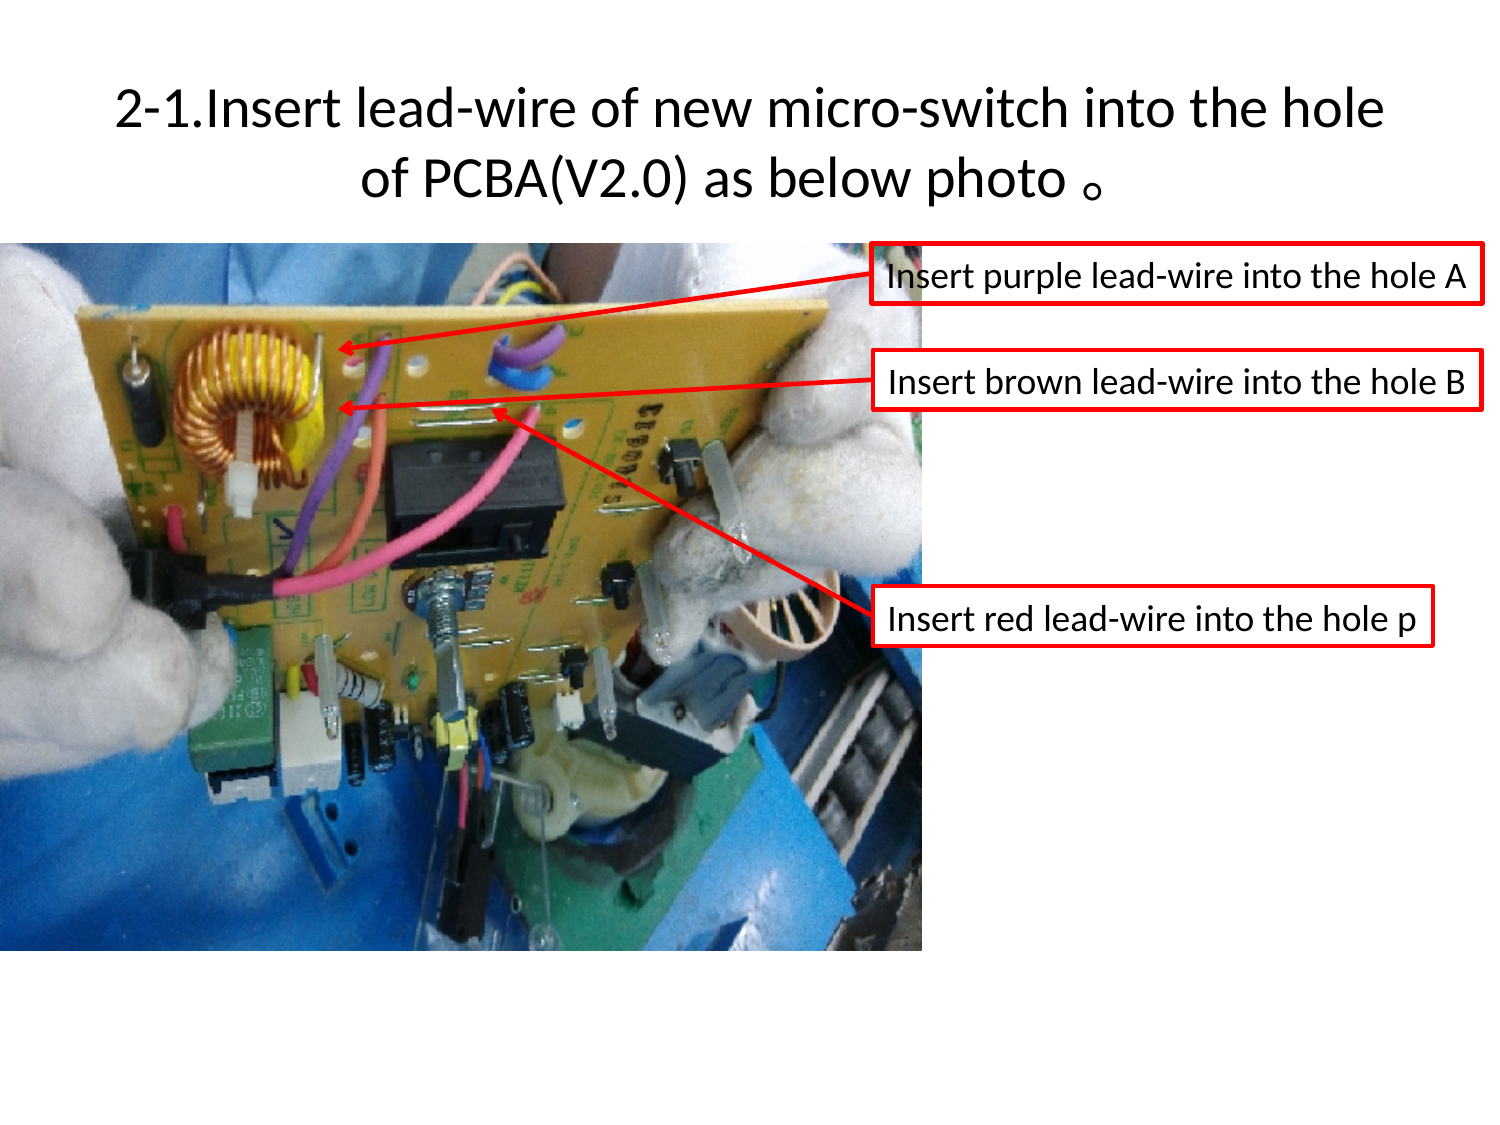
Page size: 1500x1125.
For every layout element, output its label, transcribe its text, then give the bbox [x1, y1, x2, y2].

text_box Insert red lead-wire into the hole p [926, 584, 1435, 648]
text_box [490, 408, 870, 617]
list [0, 243, 922, 951]
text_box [337, 379, 870, 410]
text_box Insert brown lead-wire into the hole B [926, 348, 1484, 412]
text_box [337, 273, 869, 351]
title 2-1.Insert lead-wire of new micro-switch into the hole of PCBA(V2.0) as below photo。 [75, 45, 1425, 233]
text_box Insert purple lead-wire into the hole A [923, 243, 1483, 304]
